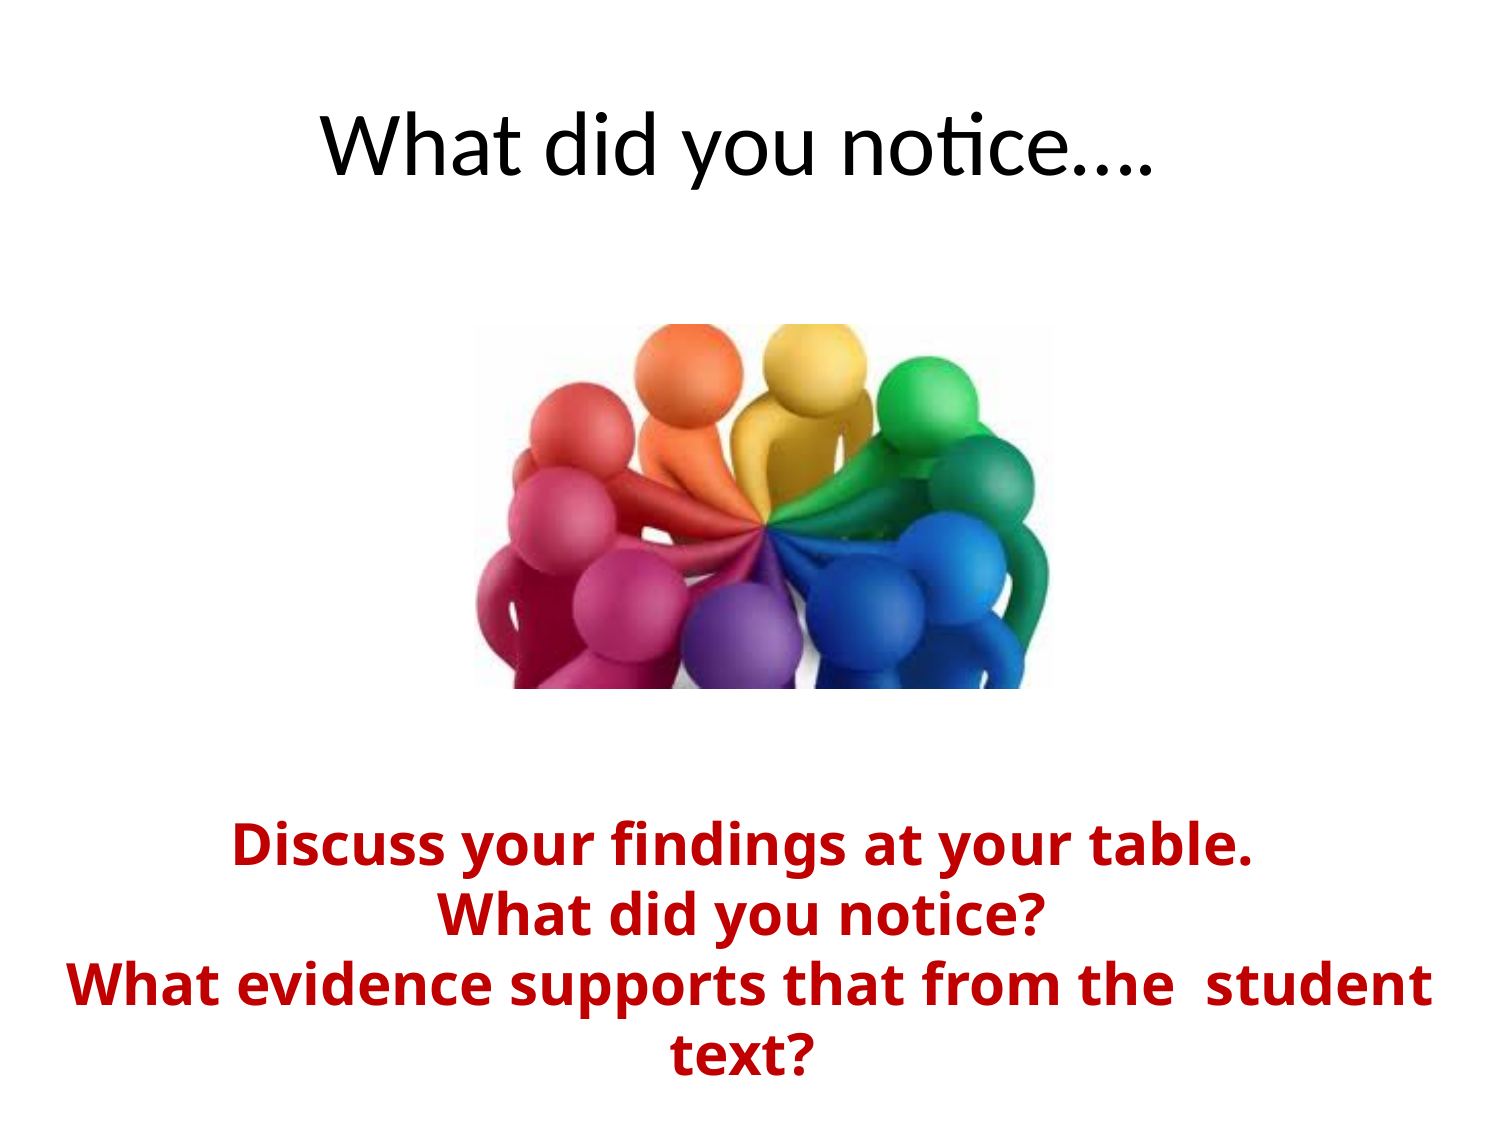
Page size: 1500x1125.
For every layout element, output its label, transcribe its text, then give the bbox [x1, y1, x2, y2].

picture [474, 324, 1054, 690]
text_box Discuss your findings at your table. What did you notice? What evidence supports that from the student text? [0, 799, 1500, 1095]
title What did you notice…. [74, 44, 1426, 233]
